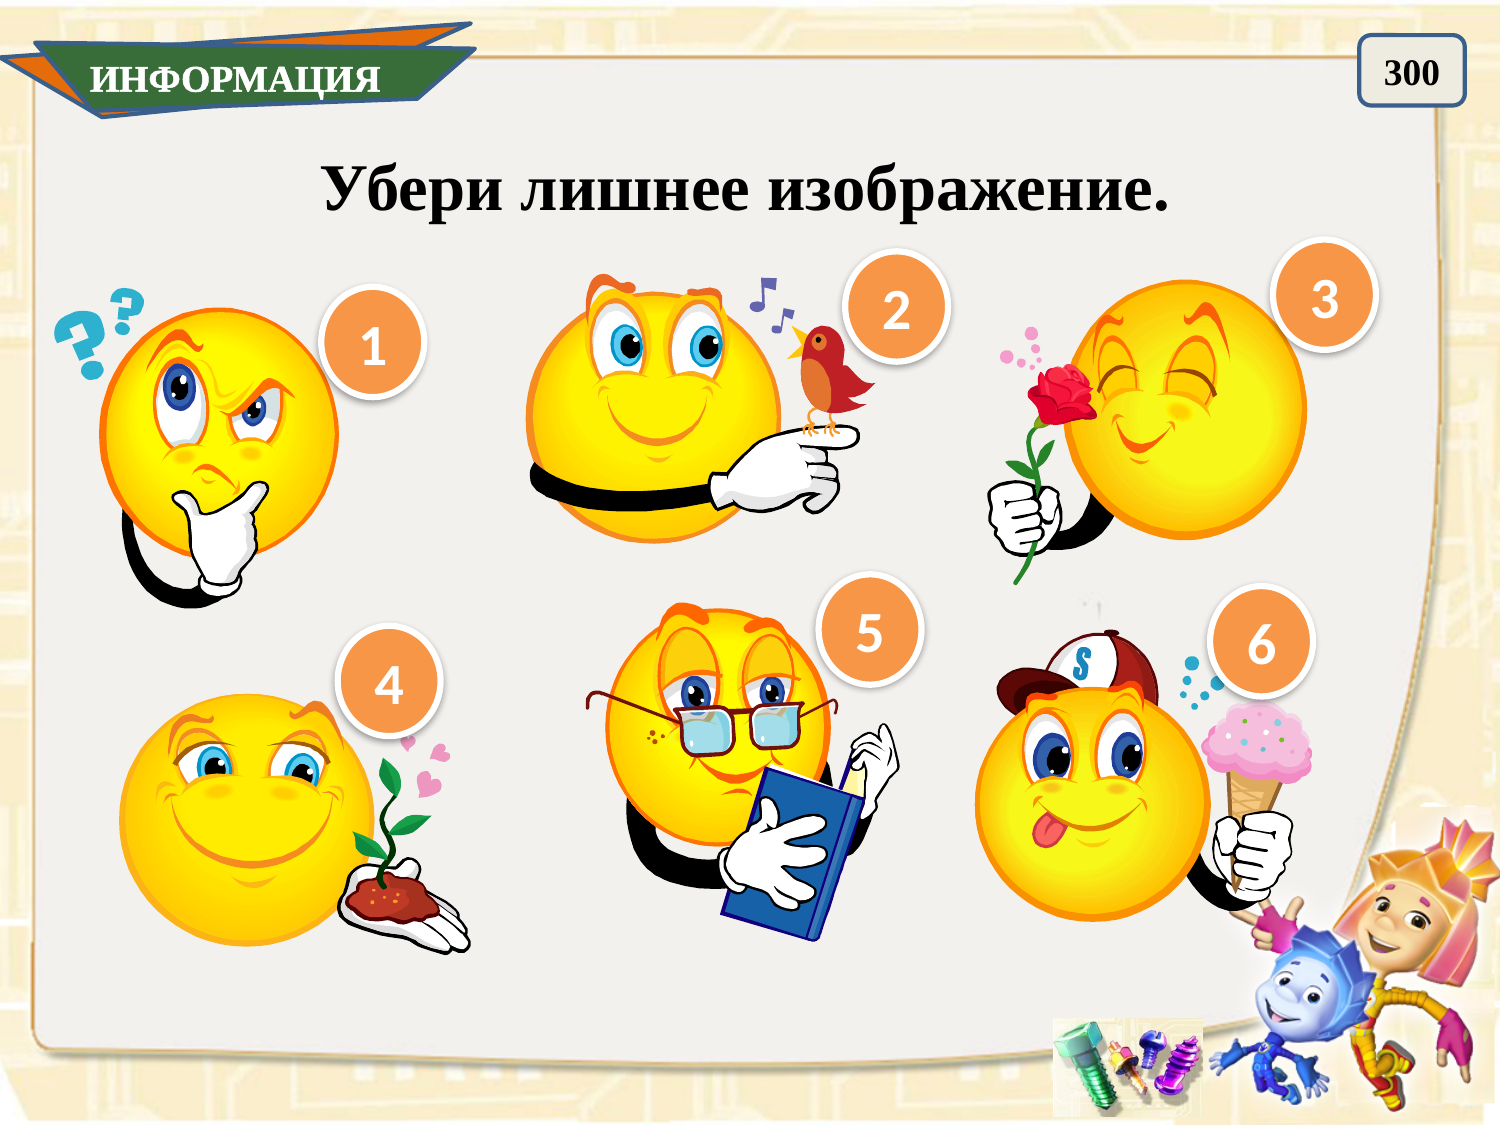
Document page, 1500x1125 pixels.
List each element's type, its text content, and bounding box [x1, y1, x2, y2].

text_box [118, 625, 471, 956]
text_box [0, 23, 476, 118]
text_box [525, 251, 949, 544]
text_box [985, 239, 1377, 587]
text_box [584, 573, 922, 944]
text_box 300 [1357, 32, 1467, 108]
text_box Убери лишнее изображение. [305, 136, 1187, 232]
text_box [52, 286, 425, 610]
picture [0, 0, 1500, 1125]
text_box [973, 585, 1314, 924]
